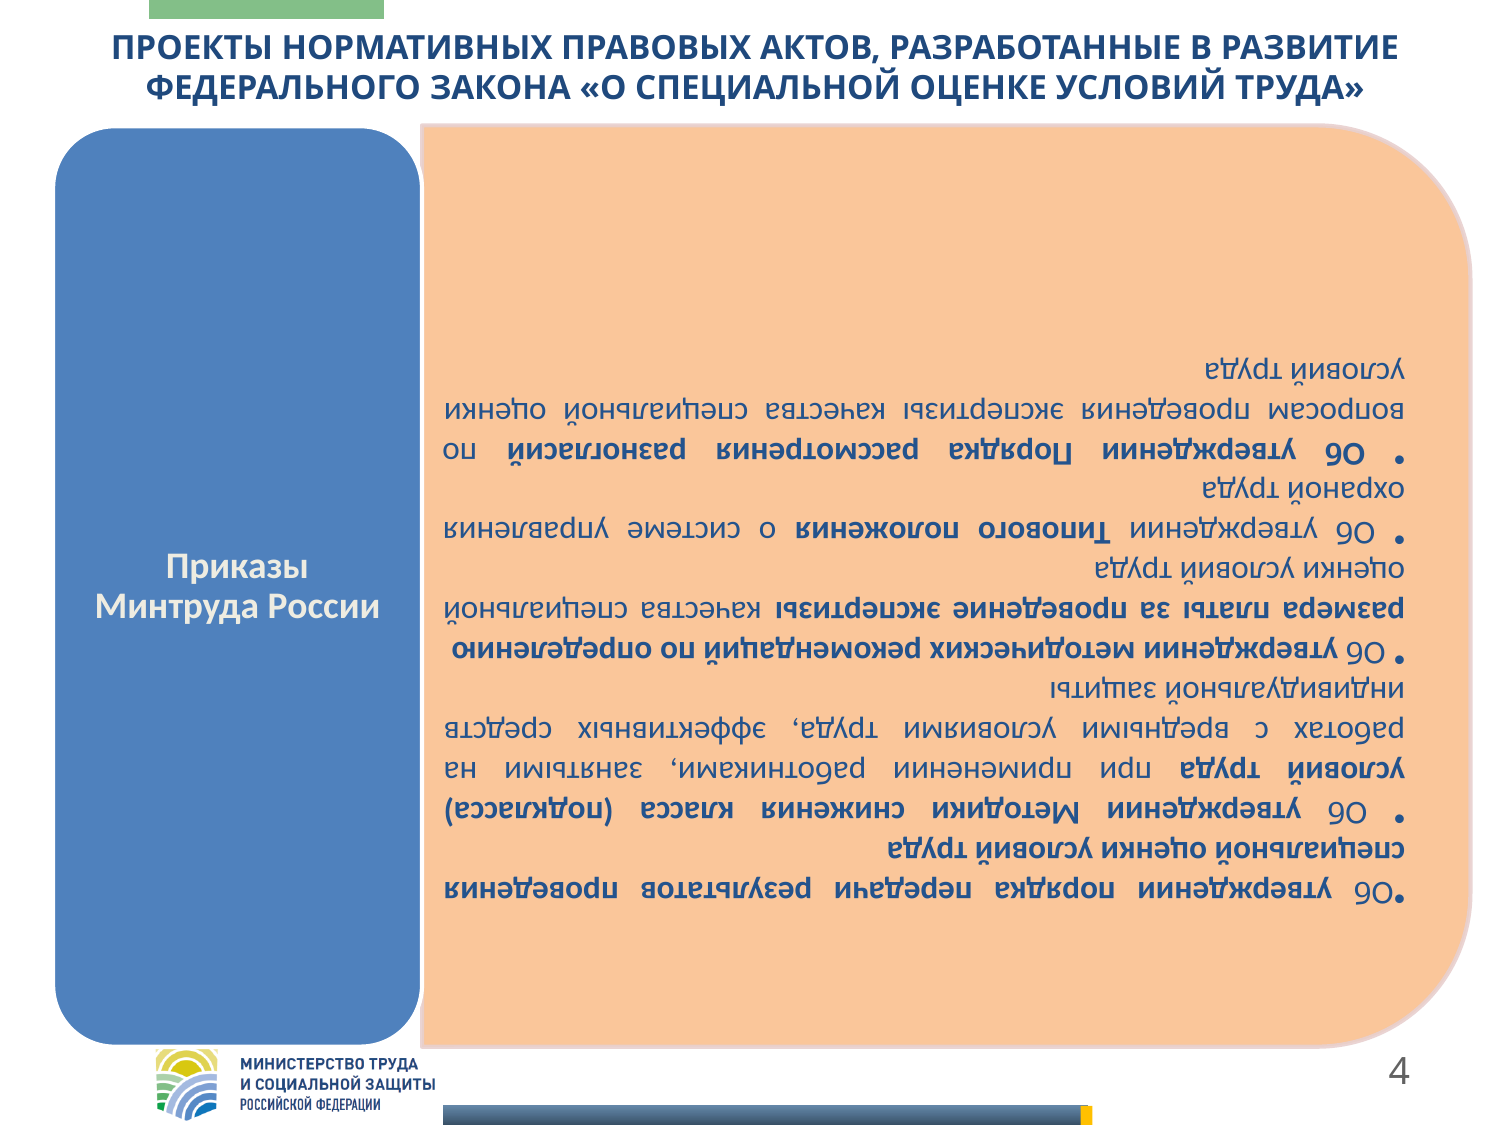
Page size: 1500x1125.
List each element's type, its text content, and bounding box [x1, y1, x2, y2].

text_box [1079, 1104, 1094, 1125]
text_box ПРОЕКТЫ НОРМАТИВНЫХ ПРАВОВЫХ АКТОВ, РАЗРАБОТАННЫЕ В РАЗВИТИЕ ФЕДЕРАЛЬНОГО ЗАКОНА «О СПЕЦИАЛЬНОЙ ОЦЕНКЕ УСЛОВИЙ ТРУДА» [29, 30, 1483, 102]
slide_number 4 [1340, 1054, 1425, 1103]
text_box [52, 125, 1471, 1047]
picture [147, 1047, 444, 1125]
picture [149, 0, 385, 19]
text_box [448, 1105, 1079, 1125]
